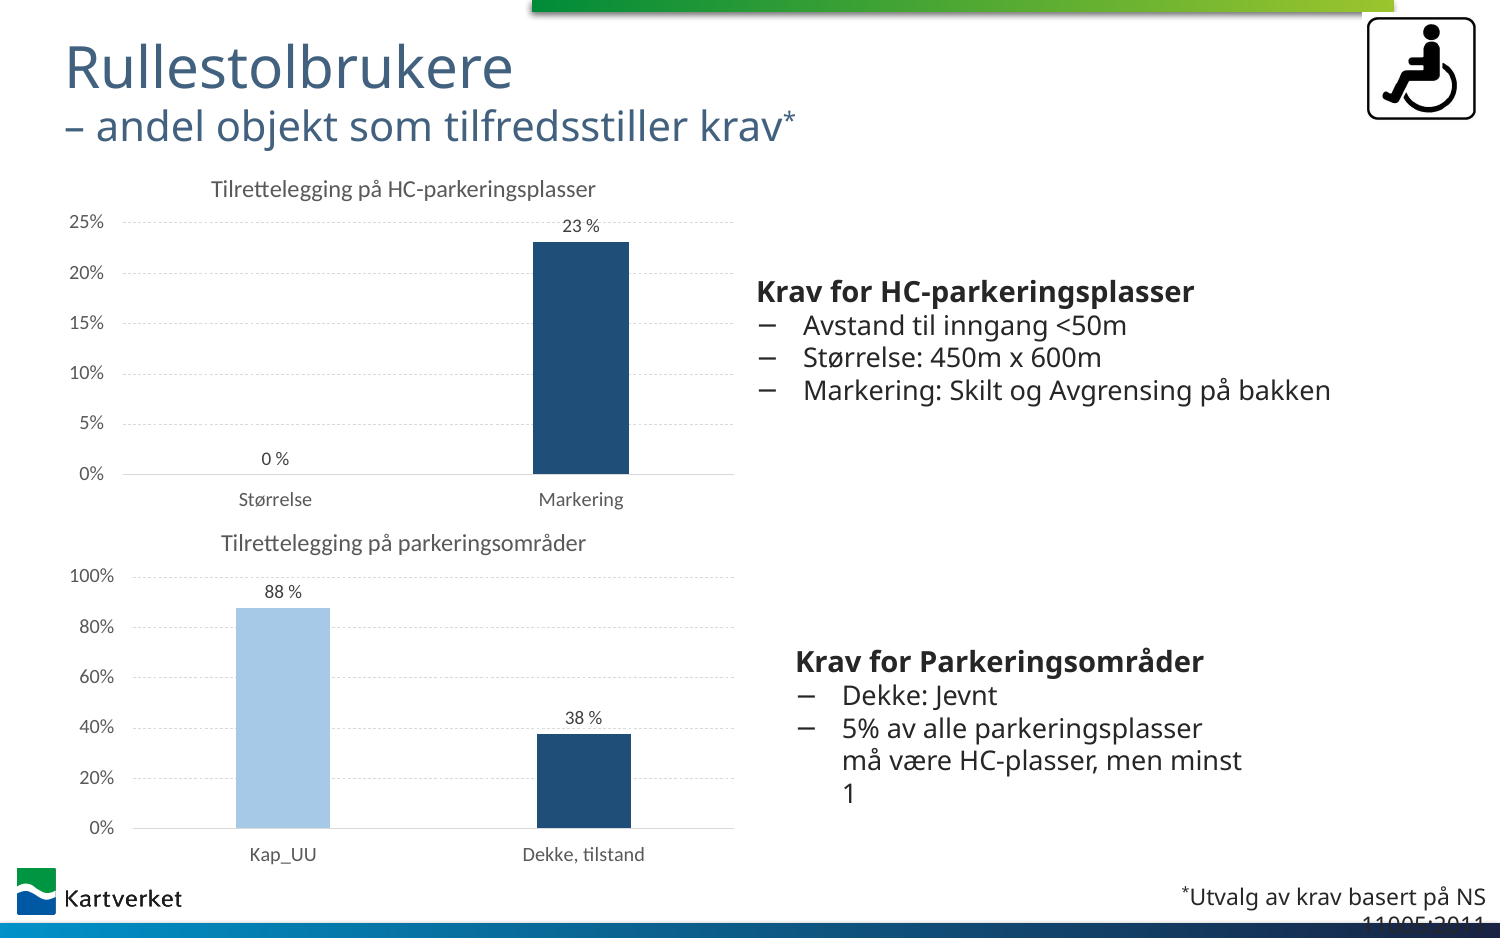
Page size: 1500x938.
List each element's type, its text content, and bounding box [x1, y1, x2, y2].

text_box Krav for Parkeringsområder Dekke: Jevnt 5% av alle parkeringsplasser må være HC-plasser, men minst 1 [780, 636, 1261, 816]
picture [62, 520, 746, 874]
text_box *Utvalg av krav basert på NS 11005:2011 [1068, 873, 1500, 938]
text_box Krav for HC-parkeringsplasser Avstand til inngang <50m Størrelse: 450m x 600m Markering: Skilt og Avgrensing på bakken [750, 265, 1346, 413]
text_box Rullestolbrukere – andel objekt som tilfredsstiller krav* [49, 25, 1431, 158]
picture [1362, 12, 1481, 126]
picture [62, 166, 746, 519]
